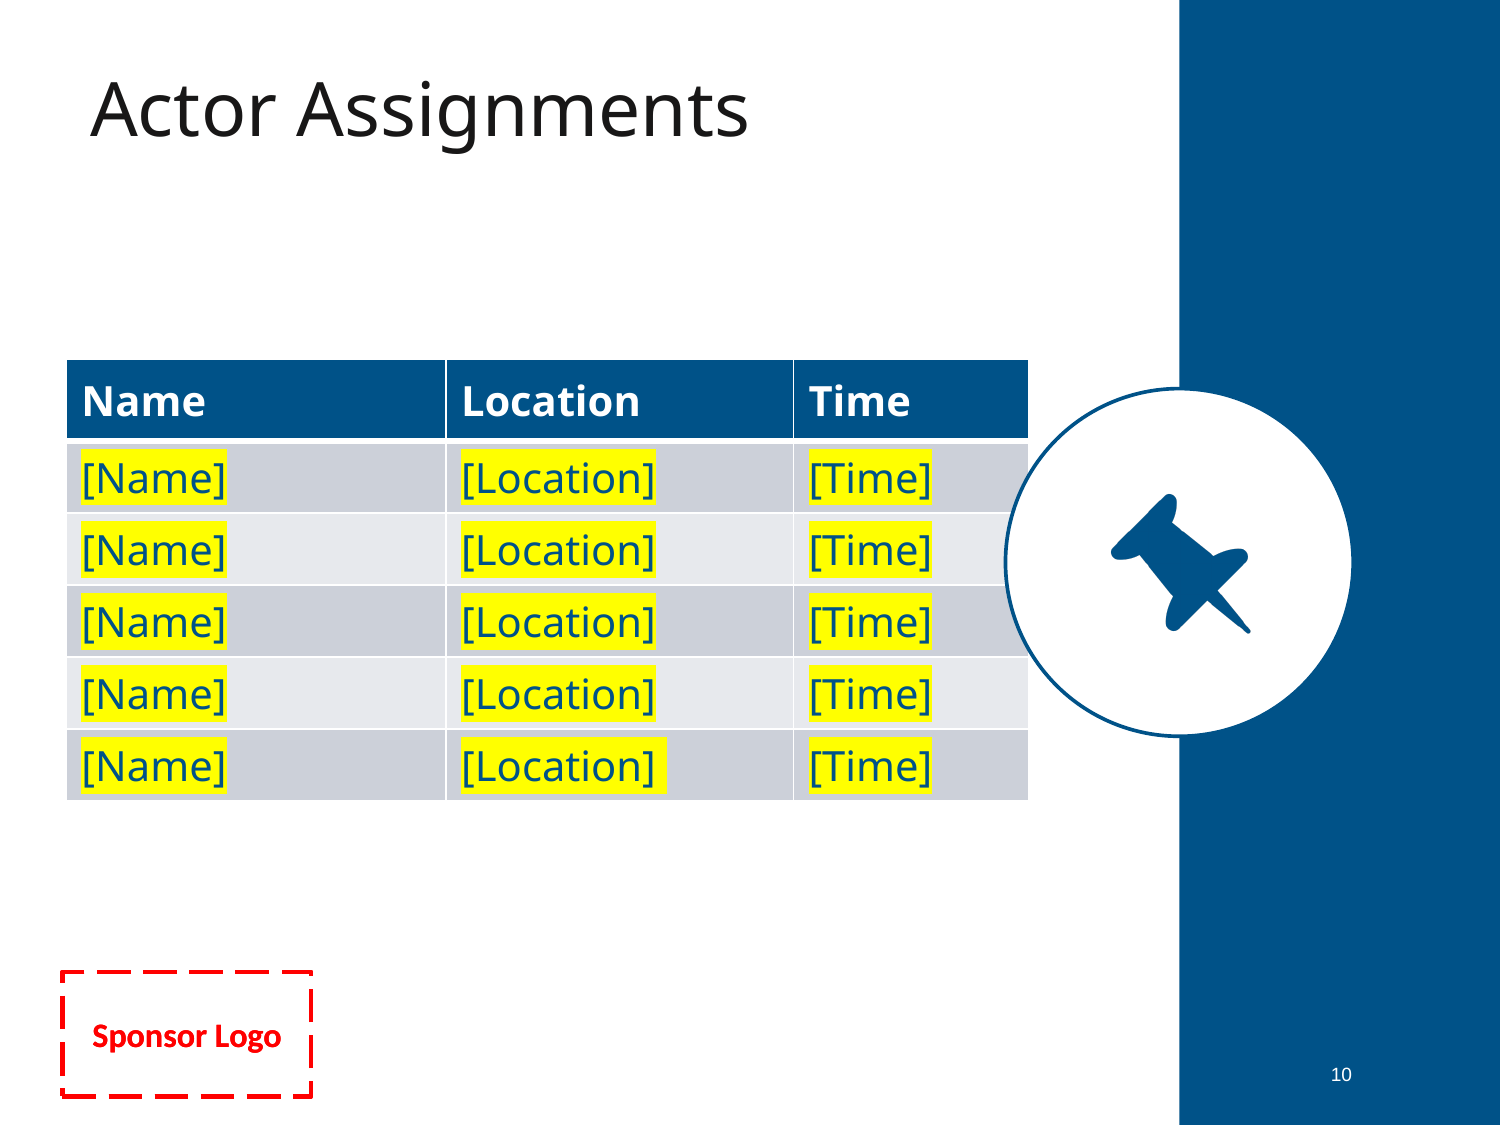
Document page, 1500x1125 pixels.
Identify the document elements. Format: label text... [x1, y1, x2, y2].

text_box [1177, 0, 1500, 1125]
table_cell [Name] [67, 658, 445, 728]
table_cell [Location] [447, 514, 793, 584]
table_header Name [67, 360, 445, 438]
table_cell [Location] [447, 586, 793, 656]
table_cell [Time] [794, 586, 1028, 656]
table_cell [Name] [67, 586, 445, 656]
table_cell [Time] [794, 514, 1009, 584]
title Actor Assignments [75, 24, 995, 189]
table_cell [Name] [67, 514, 445, 584]
picture [1086, 469, 1275, 658]
table_header Time [794, 360, 1028, 438]
slide_number 10 [1242, 1052, 1368, 1098]
table_cell [Location] [447, 658, 793, 728]
table_cell [Name] [67, 730, 445, 800]
text_box [1003, 386, 1356, 739]
table_cell [Name] [67, 444, 445, 512]
table_cell [Time] [794, 658, 1028, 728]
table_header Location [447, 360, 793, 438]
table_cell [Location] [447, 444, 793, 512]
table_cell [Time] [794, 730, 1028, 800]
table_cell [Time] [794, 444, 1028, 512]
table_cell [Location] [447, 730, 793, 800]
